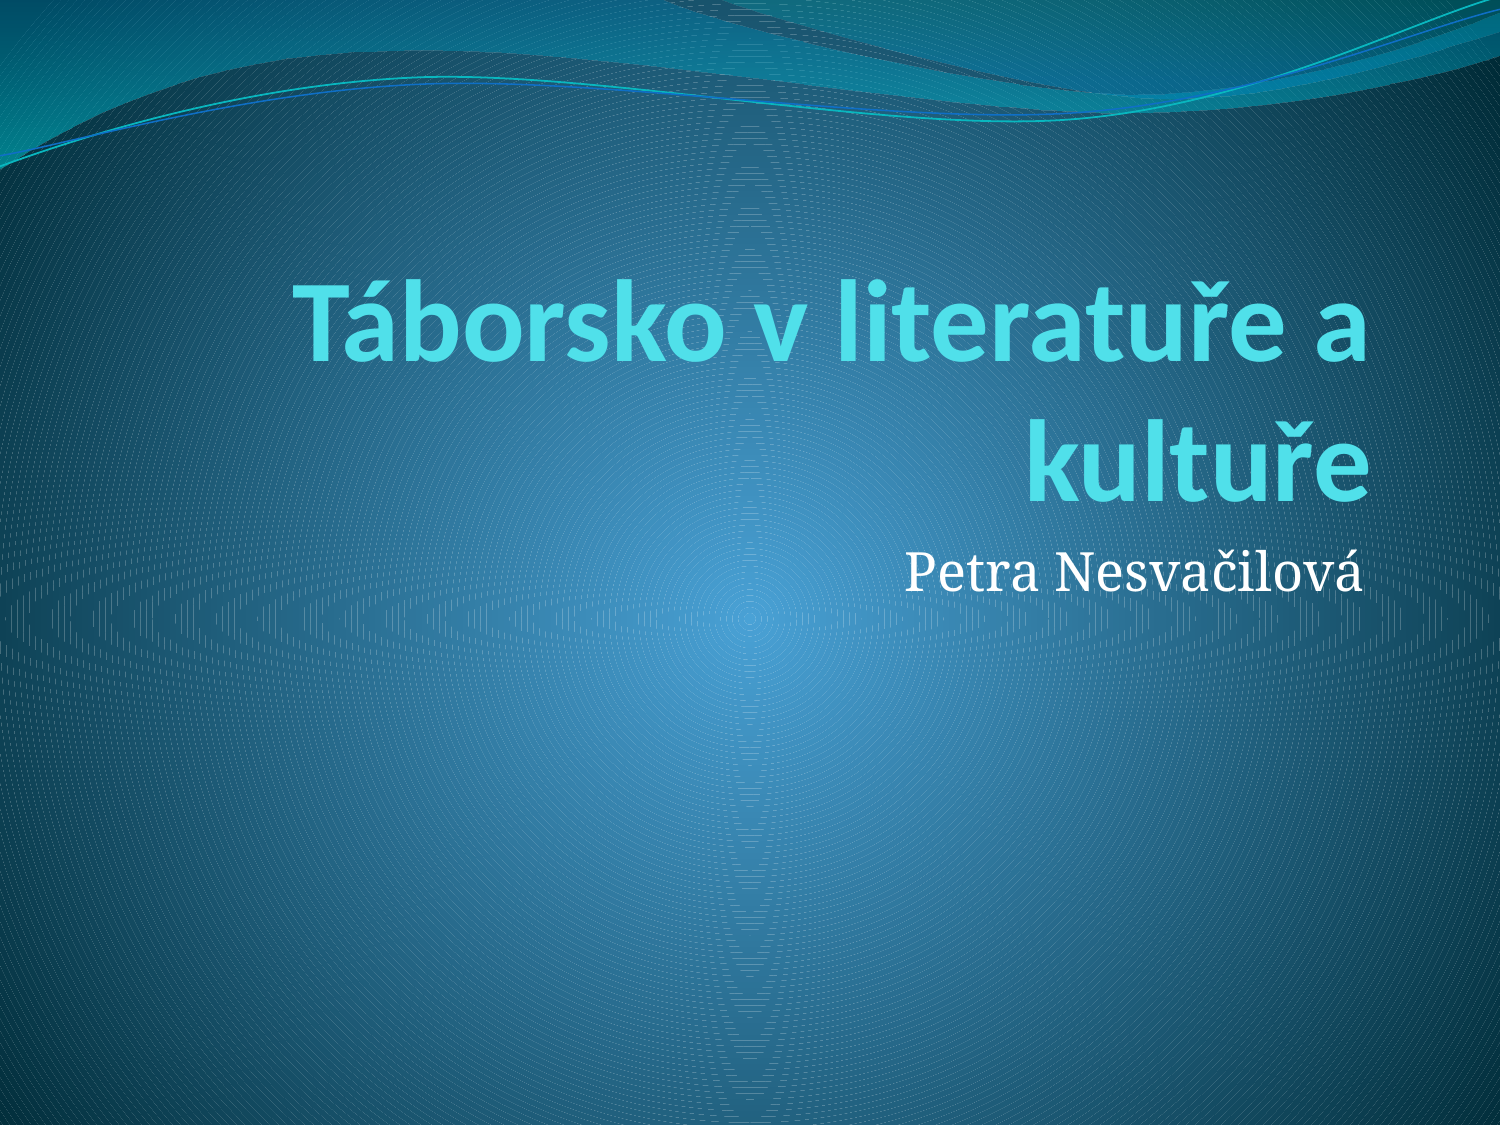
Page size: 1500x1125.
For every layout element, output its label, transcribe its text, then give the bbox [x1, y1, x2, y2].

subtitle Petra Nesvačilová [87, 529, 1376, 818]
title Táborsko v literatuře a kultuře [87, 224, 1376, 525]
